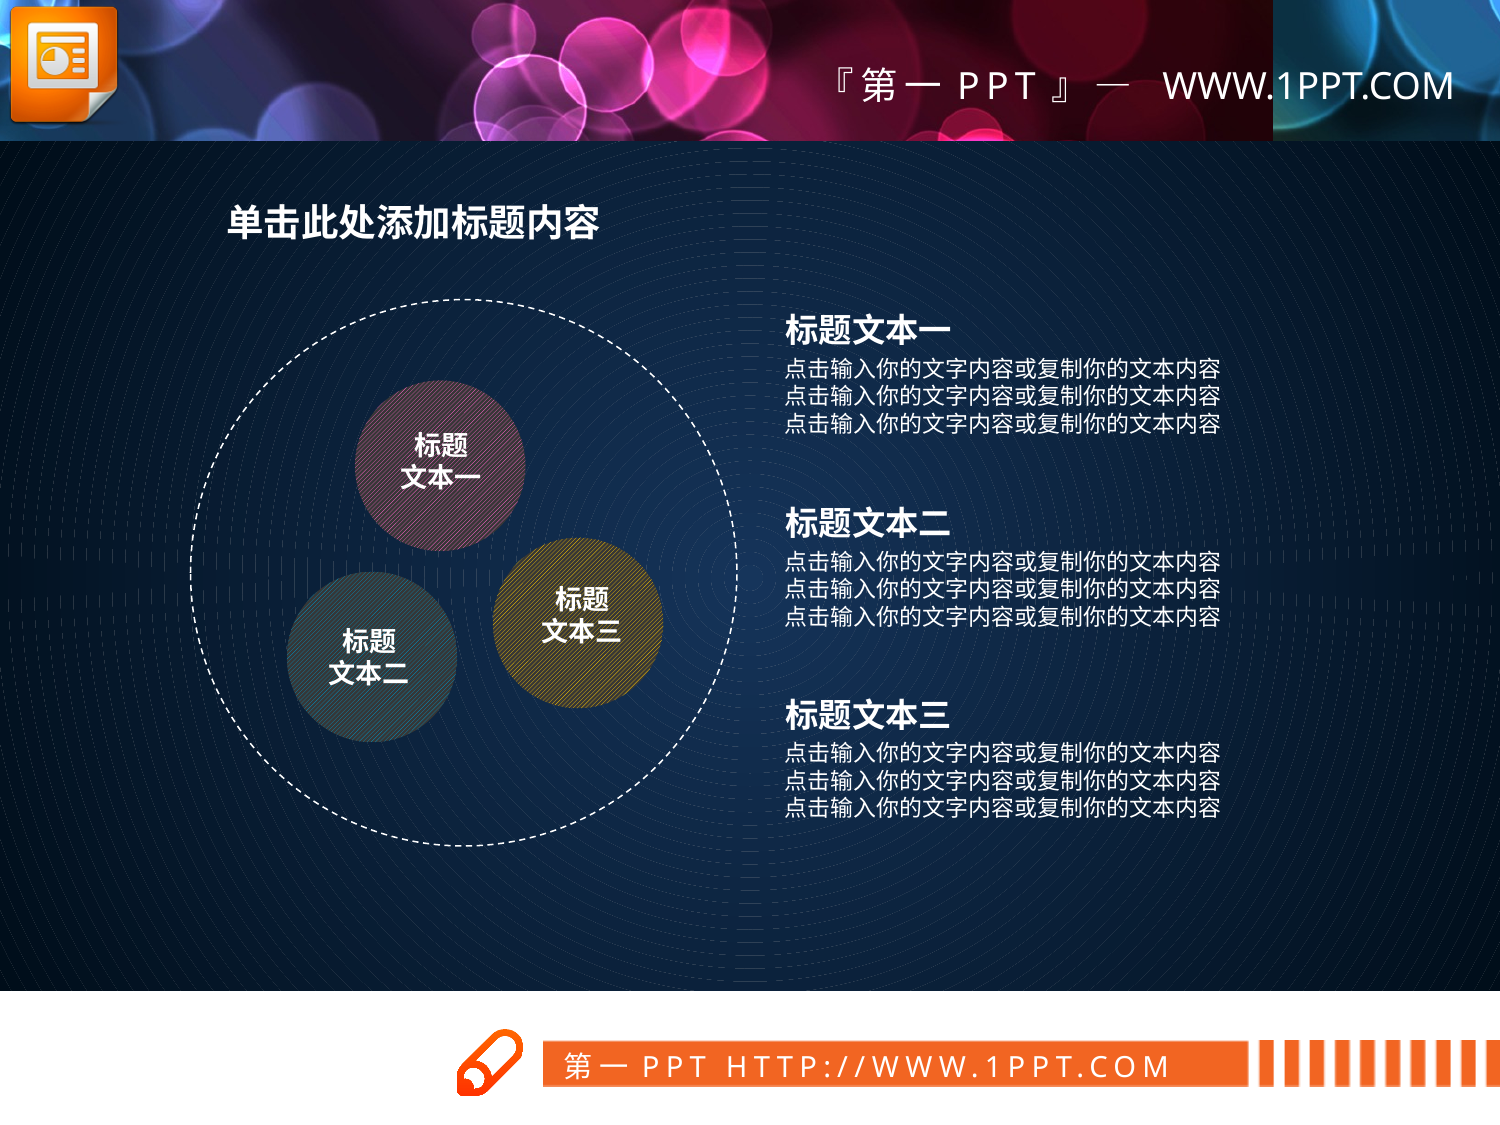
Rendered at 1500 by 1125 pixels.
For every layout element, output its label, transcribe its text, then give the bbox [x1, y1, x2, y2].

text_box 标题 文本一 [384, 422, 498, 499]
text_box 标题文本二 [774, 496, 964, 541]
text_box [354, 380, 526, 552]
text_box 单击此处添加标题内容 [194, 192, 633, 250]
text_box 点击输入你的文字内容或复制你的文本内容 点击输入你的文字内容或复制你的文本内容 点击输入你的文字内容或复制你的文本内容 [773, 541, 1294, 636]
text_box 标题 文本三 [525, 576, 639, 653]
text_box [492, 537, 664, 709]
text_box 点击输入你的文字内容或复制你的文本内容 点击输入你的文字内容或复制你的文本内容 点击输入你的文字内容或复制你的文本内容 [773, 733, 1294, 827]
text_box 点击输入你的文字内容或复制你的文本内容 点击输入你的文字内容或复制你的文本内容 点击输入你的文字内容或复制你的文本内容 [773, 349, 1294, 443]
text_box [286, 571, 458, 743]
text_box 标题文本一 [774, 303, 964, 349]
text_box 标题文本三 [774, 688, 964, 733]
picture [543, 1040, 1500, 1087]
text_box 标题 文本二 [312, 618, 426, 695]
text_box [190, 299, 737, 846]
picture [0, 0, 1500, 141]
